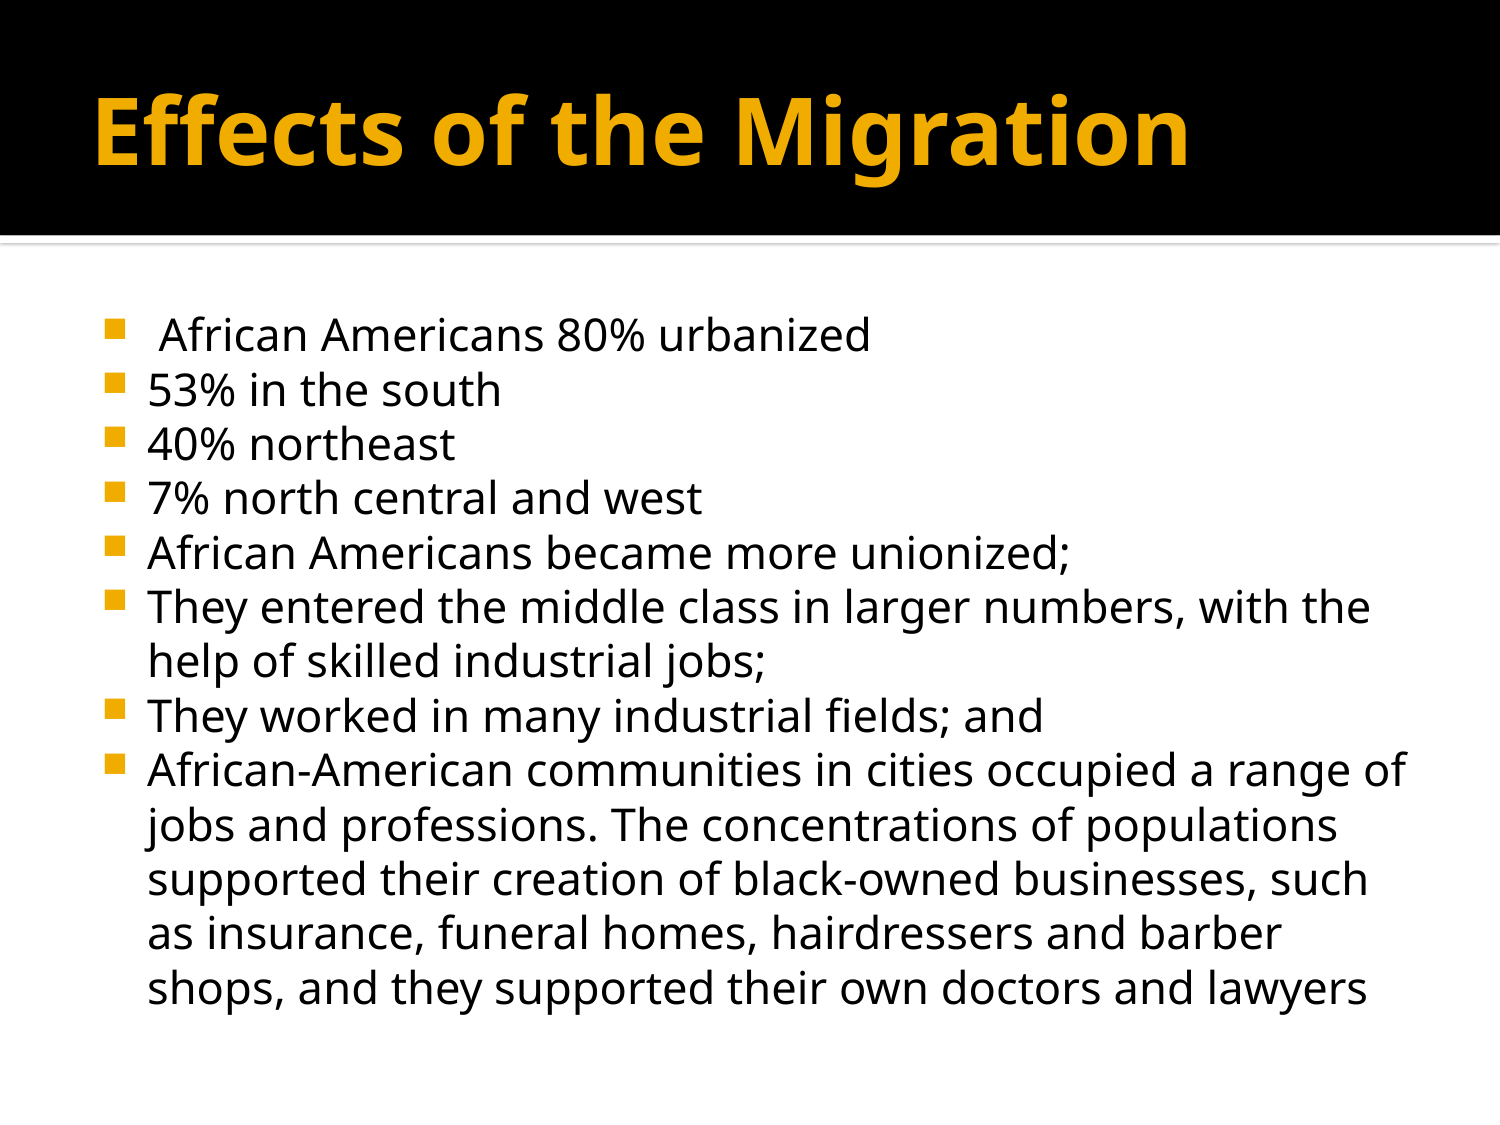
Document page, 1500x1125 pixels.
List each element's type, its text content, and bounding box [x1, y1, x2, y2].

list African Americans 80% urbanized 53% in the south 40% northeast 7% north central and west African Americans became more unionized; They entered the middle class in larger numbers, with the help of skilled industrial jobs; They worked in many industrial fields; and African-American communities in cities occupied a range of jobs and professions. The concentrations of populations supported their creation of black-owned businesses, such as insurance, funeral homes, hairdressers and barber shops, and they supported their own doctors and lawyers [75, 291, 1425, 1050]
title Effects of the Migration [75, 25, 1425, 231]
